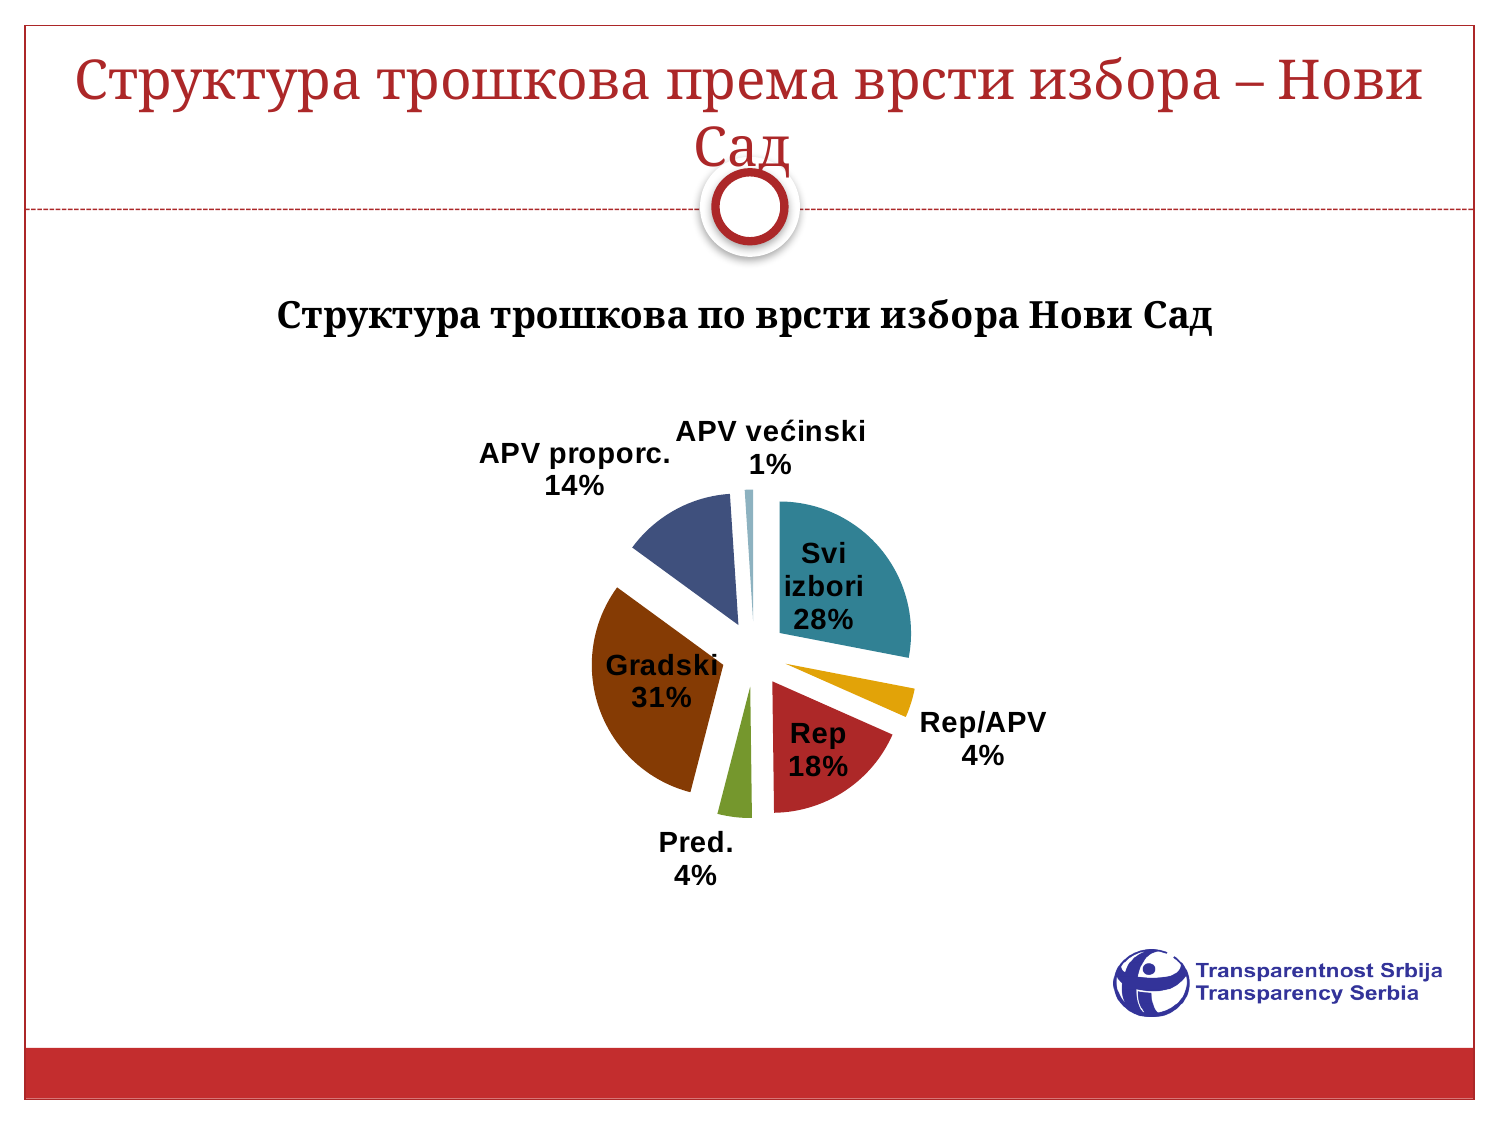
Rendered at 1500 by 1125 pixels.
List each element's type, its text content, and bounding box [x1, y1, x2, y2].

picture [1113, 949, 1442, 1017]
chart [88, 255, 1412, 906]
title Структура трошкова према врсти избора – Нови Сад [49, 37, 1450, 185]
